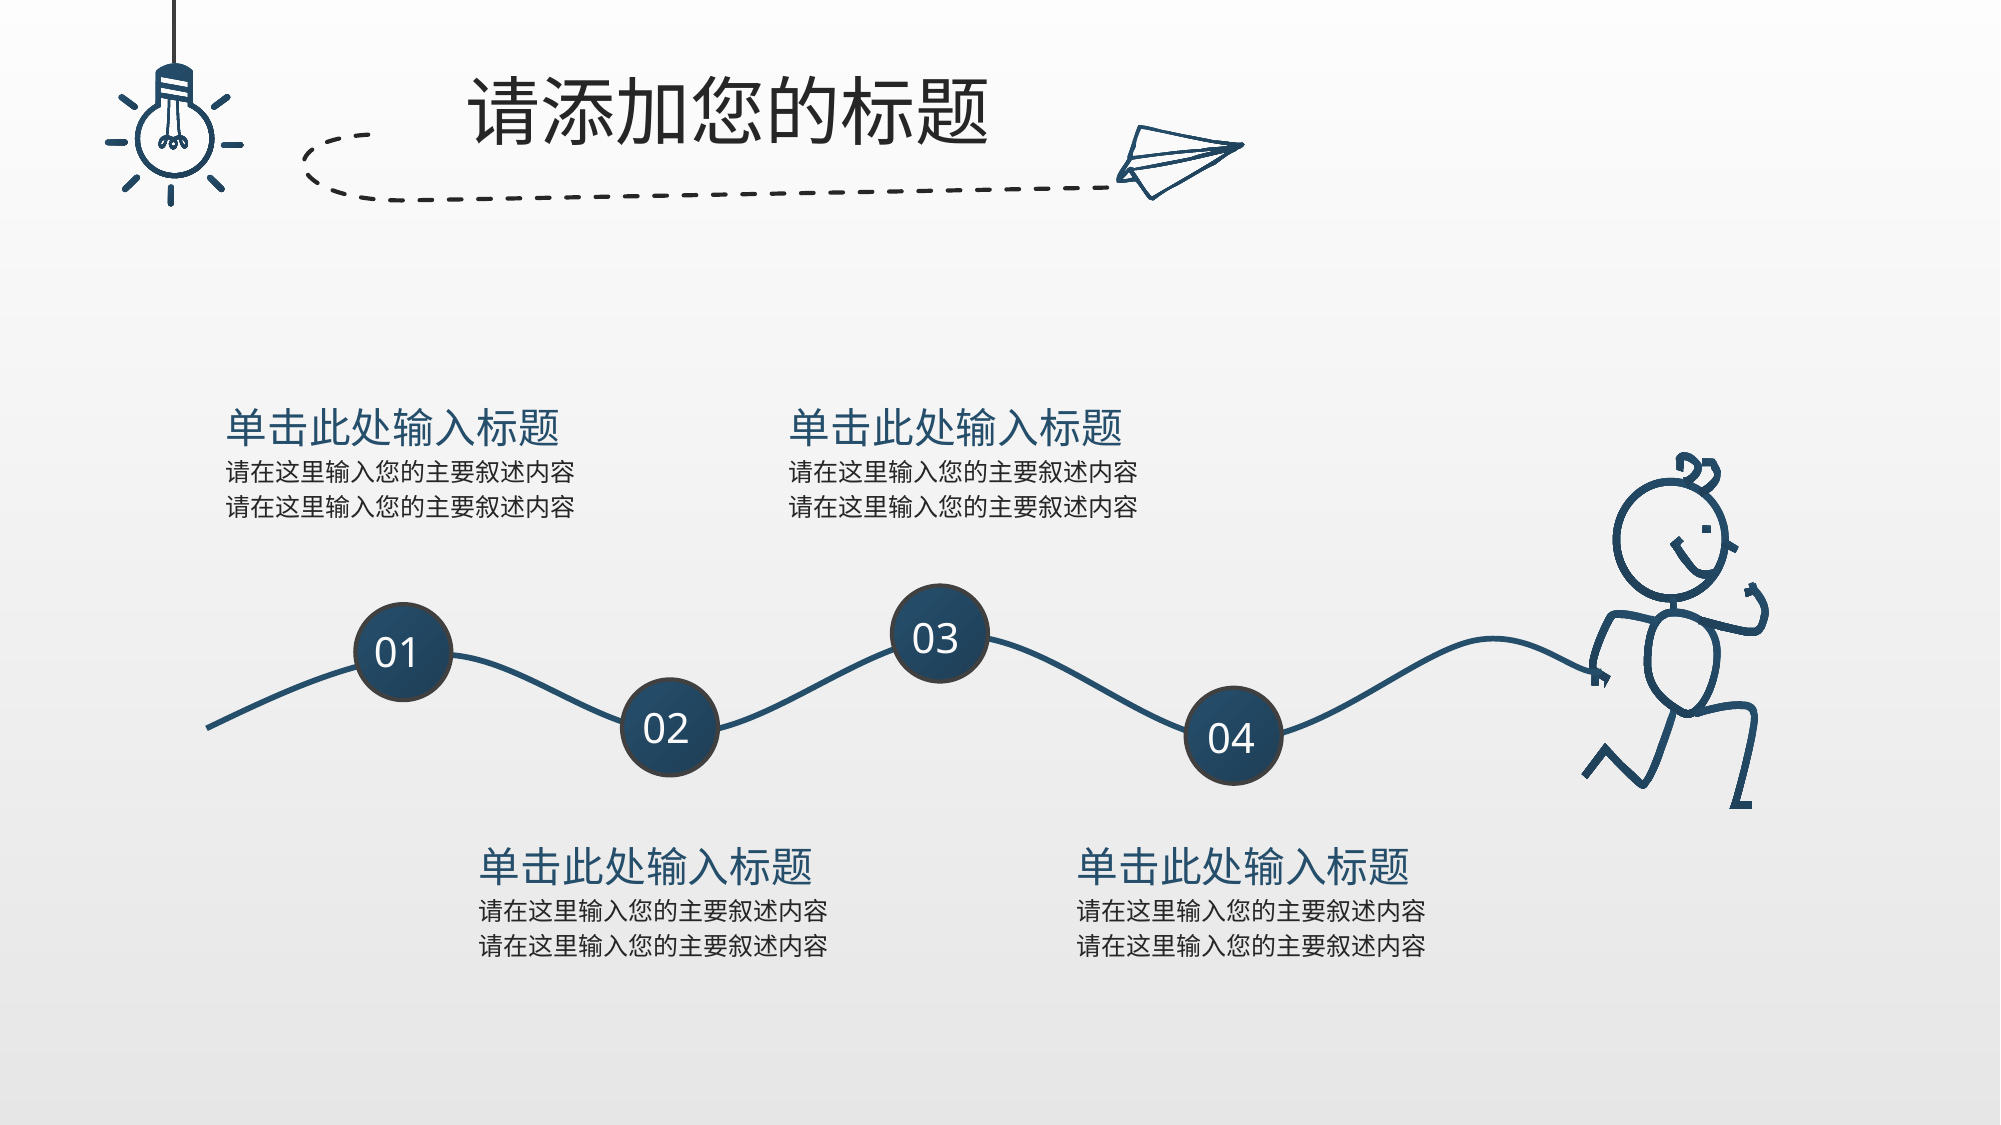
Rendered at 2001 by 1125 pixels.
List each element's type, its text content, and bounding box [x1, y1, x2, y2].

text_box 单击此处输入标题 请在这里输入您的主要叙述内容 请在这里输入您的主要叙述内容 [1061, 833, 1502, 968]
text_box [1185, 687, 1290, 784]
text_box [206, 654, 621, 730]
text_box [621, 679, 725, 776]
text_box 单击此处输入标题 请在这里输入您的主要叙述内容 请在这里输入您的主要叙述内容 [463, 833, 905, 968]
text_box 单击此处输入标题 请在这里输入您的主要叙述内容 请在这里输入您的主要叙述内容 [210, 394, 651, 529]
text_box 单击此处输入标题 请在这里输入您的主要叙述内容 请在这里输入您的主要叙述内容 [773, 394, 1215, 529]
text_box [355, 604, 457, 701]
text_box [1116, 125, 1245, 201]
text_box [302, 133, 1116, 202]
text_box 请添加您的标题 [332, 57, 1123, 162]
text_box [891, 585, 995, 682]
text_box [1241, 637, 1581, 732]
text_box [1581, 452, 1769, 809]
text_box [104, 0, 244, 207]
text_box [725, 639, 1185, 731]
